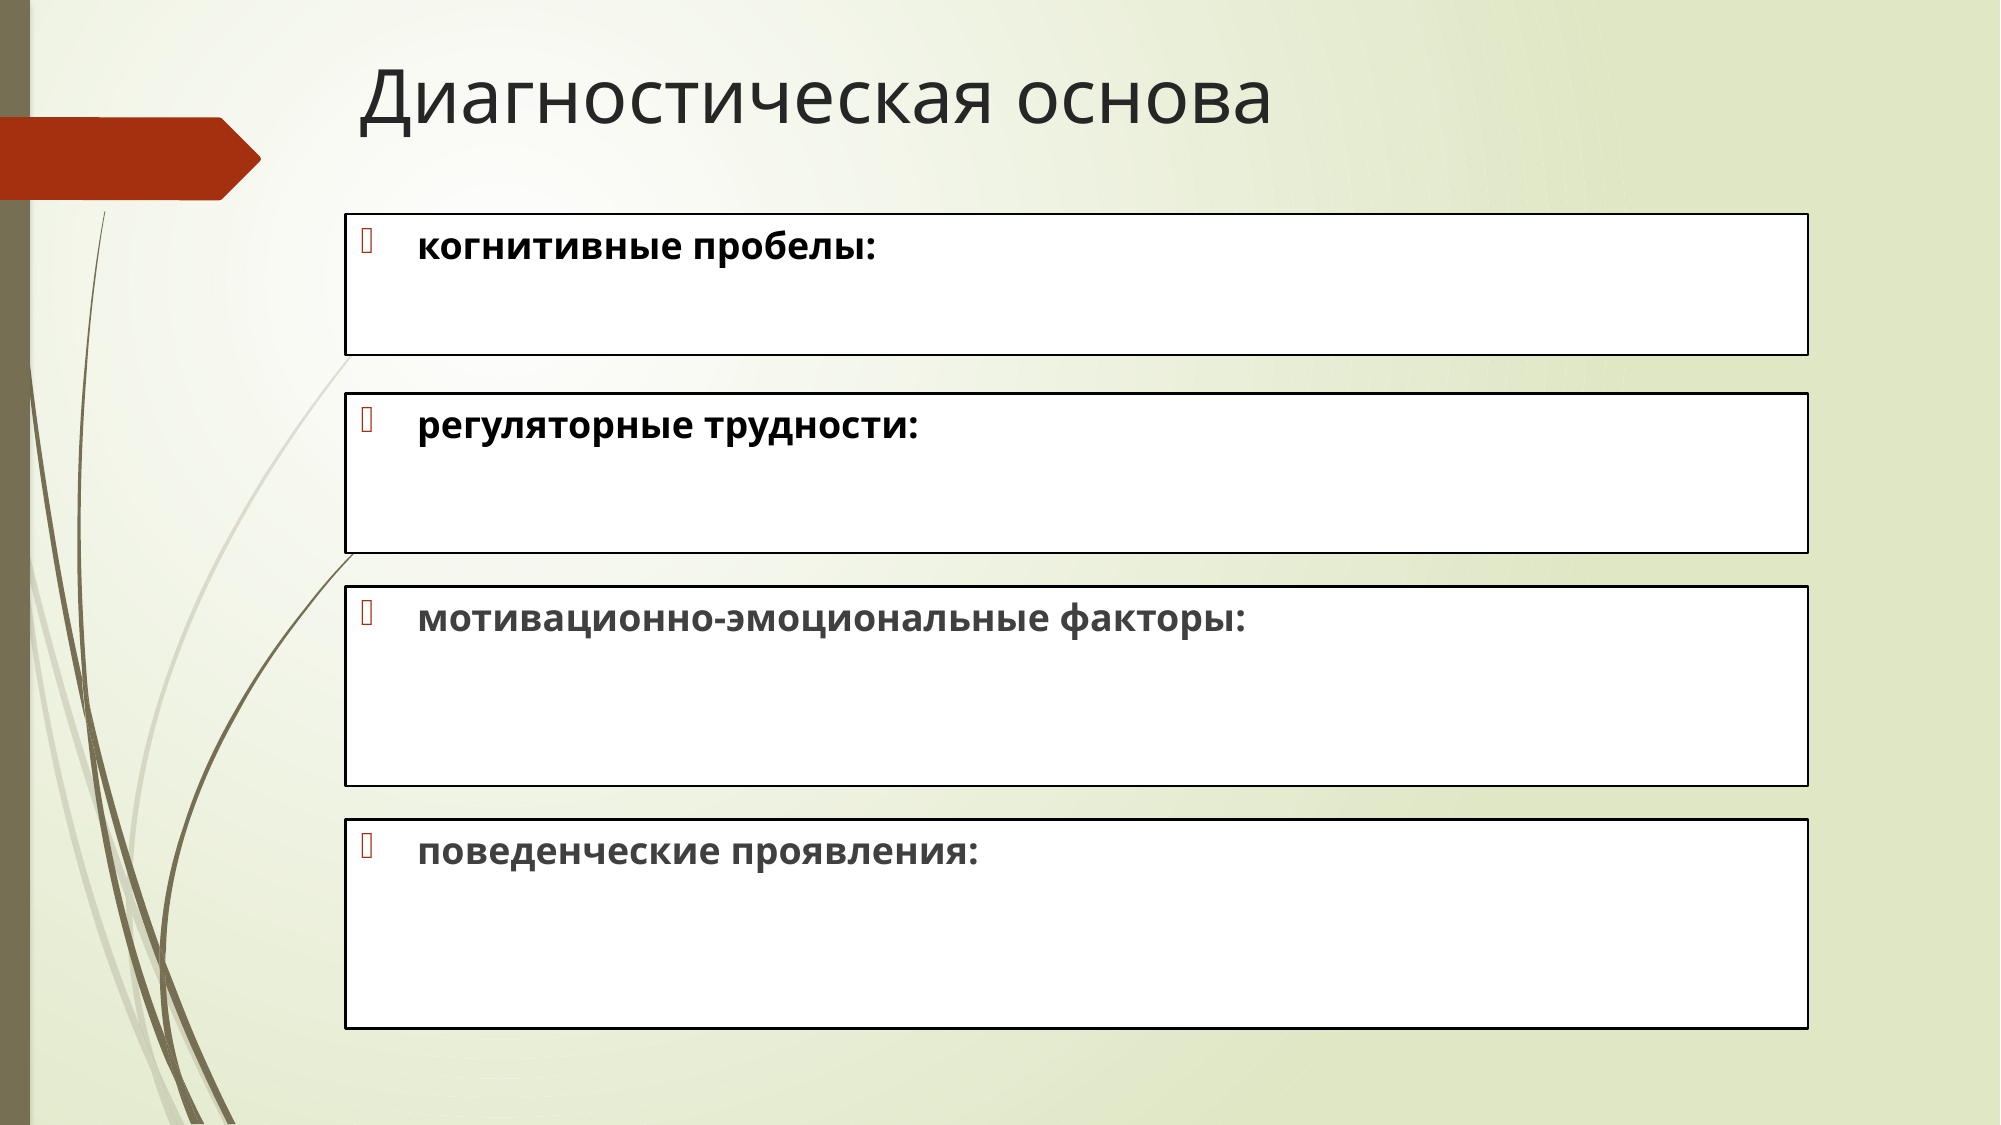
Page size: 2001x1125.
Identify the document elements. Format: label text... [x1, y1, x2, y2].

text_box мотивационно‑эмоциональные факторы: [344, 585, 1809, 787]
list когнитивные пробелы: [344, 213, 1809, 356]
text_box регуляторные трудности: [344, 392, 1809, 554]
title Диагностическая основа [345, 40, 1808, 213]
text_box поведенческие проявления: [344, 818, 1809, 1030]
